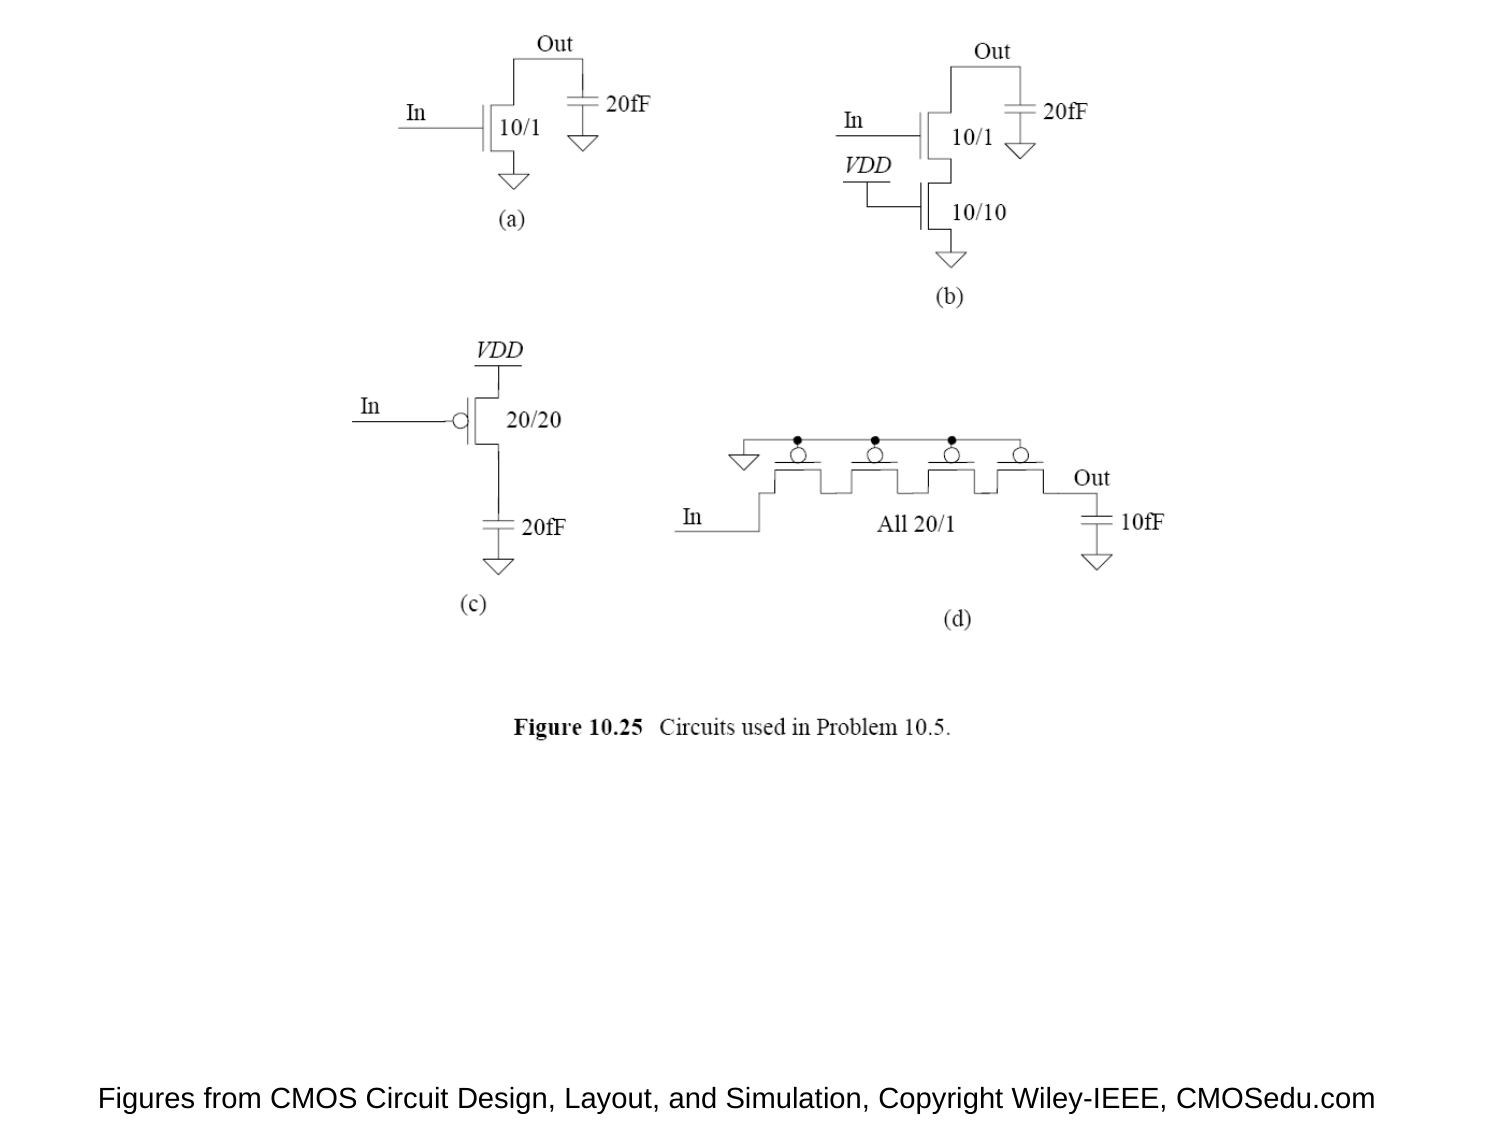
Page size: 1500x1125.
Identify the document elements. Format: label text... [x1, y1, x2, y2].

picture [321, 16, 1176, 751]
footer Figures from CMOS Circuit Design, Layout, and Simulation, Copyright Wiley-IEEE, CMOSedu.com [24, 1072, 1451, 1125]
